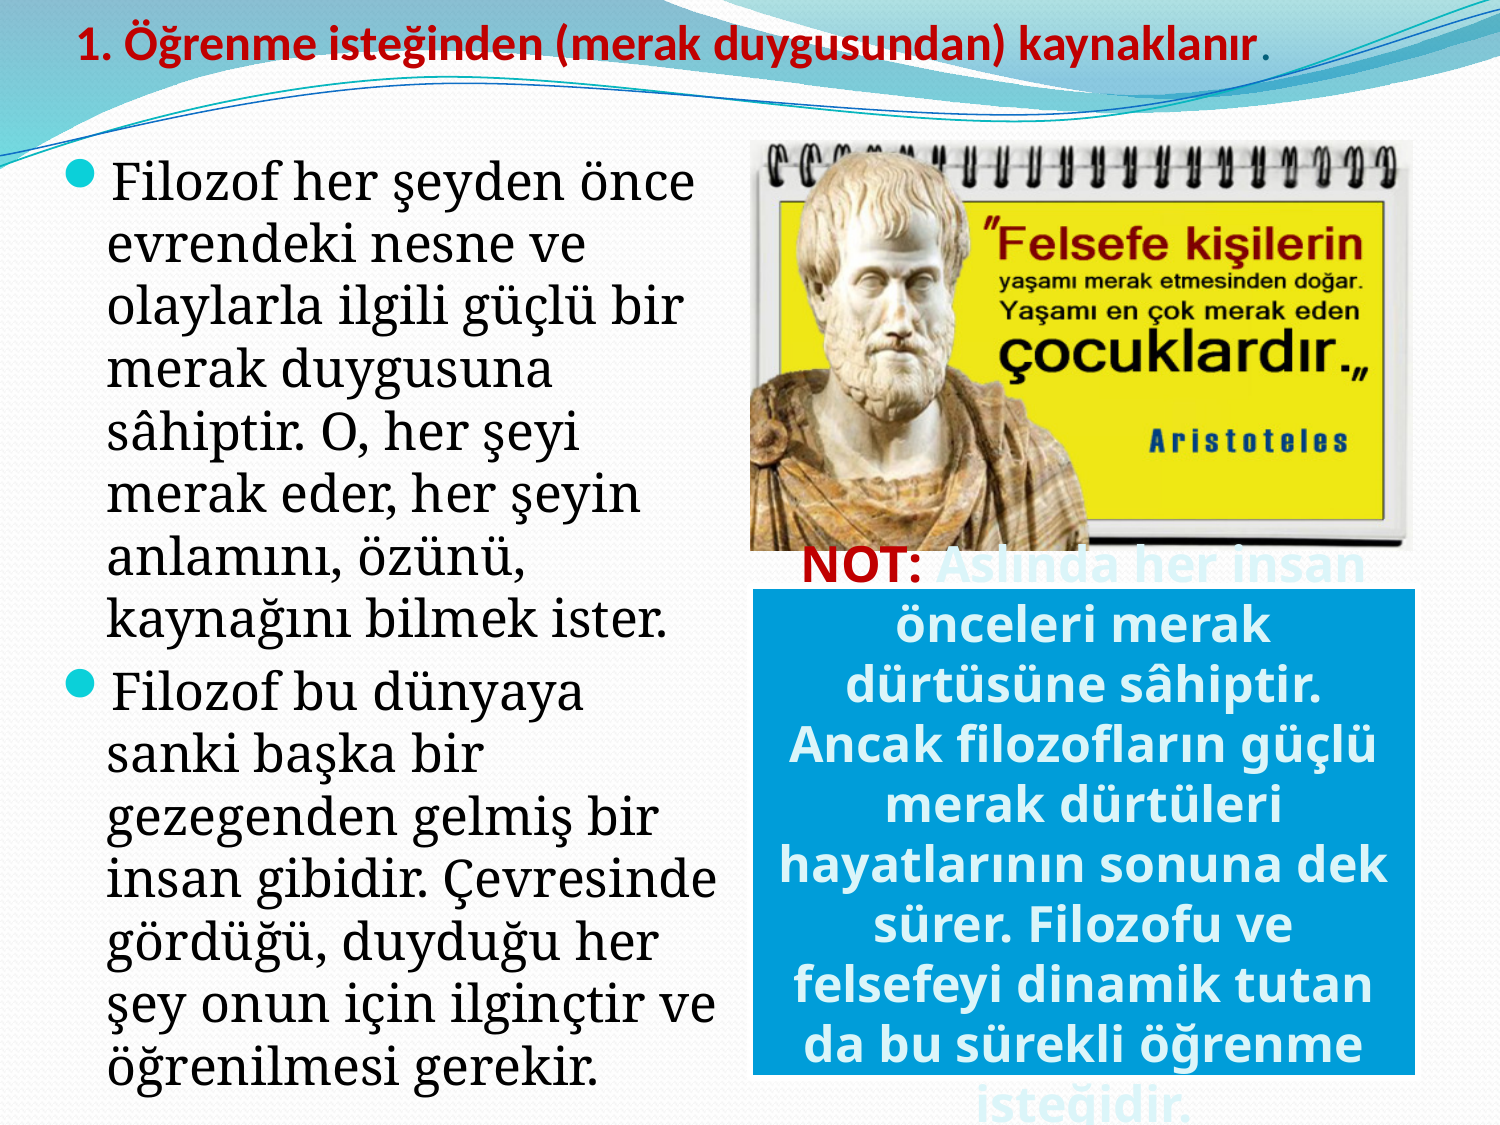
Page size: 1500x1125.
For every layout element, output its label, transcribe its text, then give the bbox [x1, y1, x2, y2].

text_box NOT: Aslında her insan önceleri merak dürtüsüne sâhiptir. Ancak filozofların güçlü merak dürtüleri hayatlarının sonuna dek sürer. Filozofu ve felsefeyi dinamik tutan da bu sürekli öğrenme isteğidir. [747, 583, 1421, 1081]
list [749, 140, 1413, 551]
list Filozof her şeyden önce evrendeki nesne ve olaylarla ilgili güçlü bir merak duygusuna sâhiptir. O, her şeyi merak eder, her şeyin anlamını, özünü, kaynağını bilmek ister. Filozof bu dünyaya sanki başka bir gezegenden gelmiş bir insan gibidir. Çevresinde gördüğü, duyduğu her şey onun için ilginçtir ve öğrenilmesi gerekir. [46, 140, 738, 1043]
title 1. Öğrenme isteğinden (merak duygusundan) kaynaklanır. [75, 23, 1425, 71]
